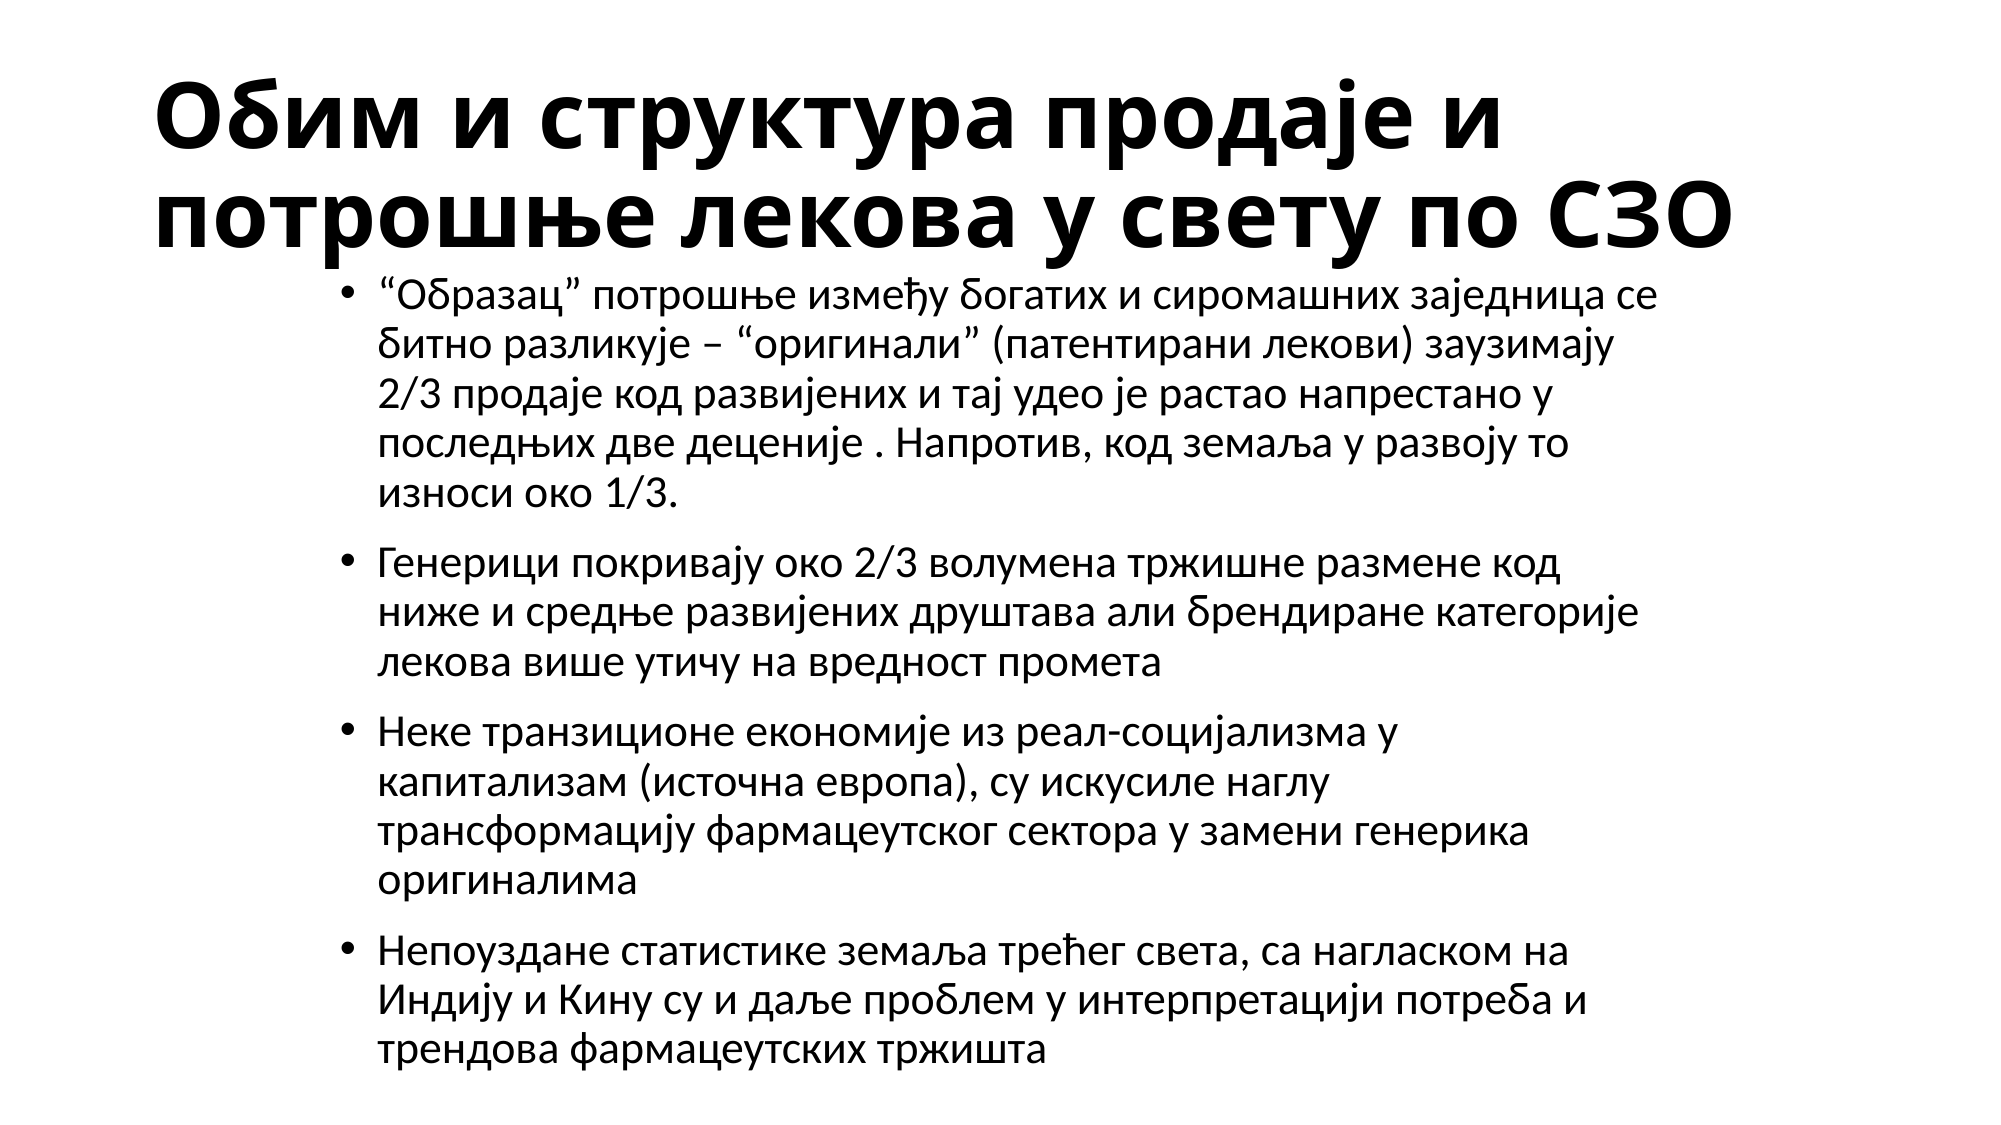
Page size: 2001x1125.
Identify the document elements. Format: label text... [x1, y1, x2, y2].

title Обим и структура продаје и потрошње лекова у свету по СЗО [137, 59, 1863, 278]
list “Образац” потрошње између богатих и сиромашних заједница се битно разликује – “оригинали” (патентирани лекови) заузимају 2/3 продаје код развијених и тај удео је растао напрестано у последњих две деценије . Напротив, код земаља у развоју то износи око 1/3. Генерици покривају око 2/3 волумена тржишне размене код ниже и средње развијених друштава али брендиране категорије лекова више утичу на вредност промета Неке транзиционе економије из реал-социјализма у капитализам (источна европа), су искусиле наглу трансформацију фармацеутског сектора у замени генерика оригиналима Непоуздане статистике земаља трећег света, са нагласком на Индију и Кину су и даље проблем у интерпретацији потреба и трендова фармацеутских тржишта [324, 262, 1675, 1090]
